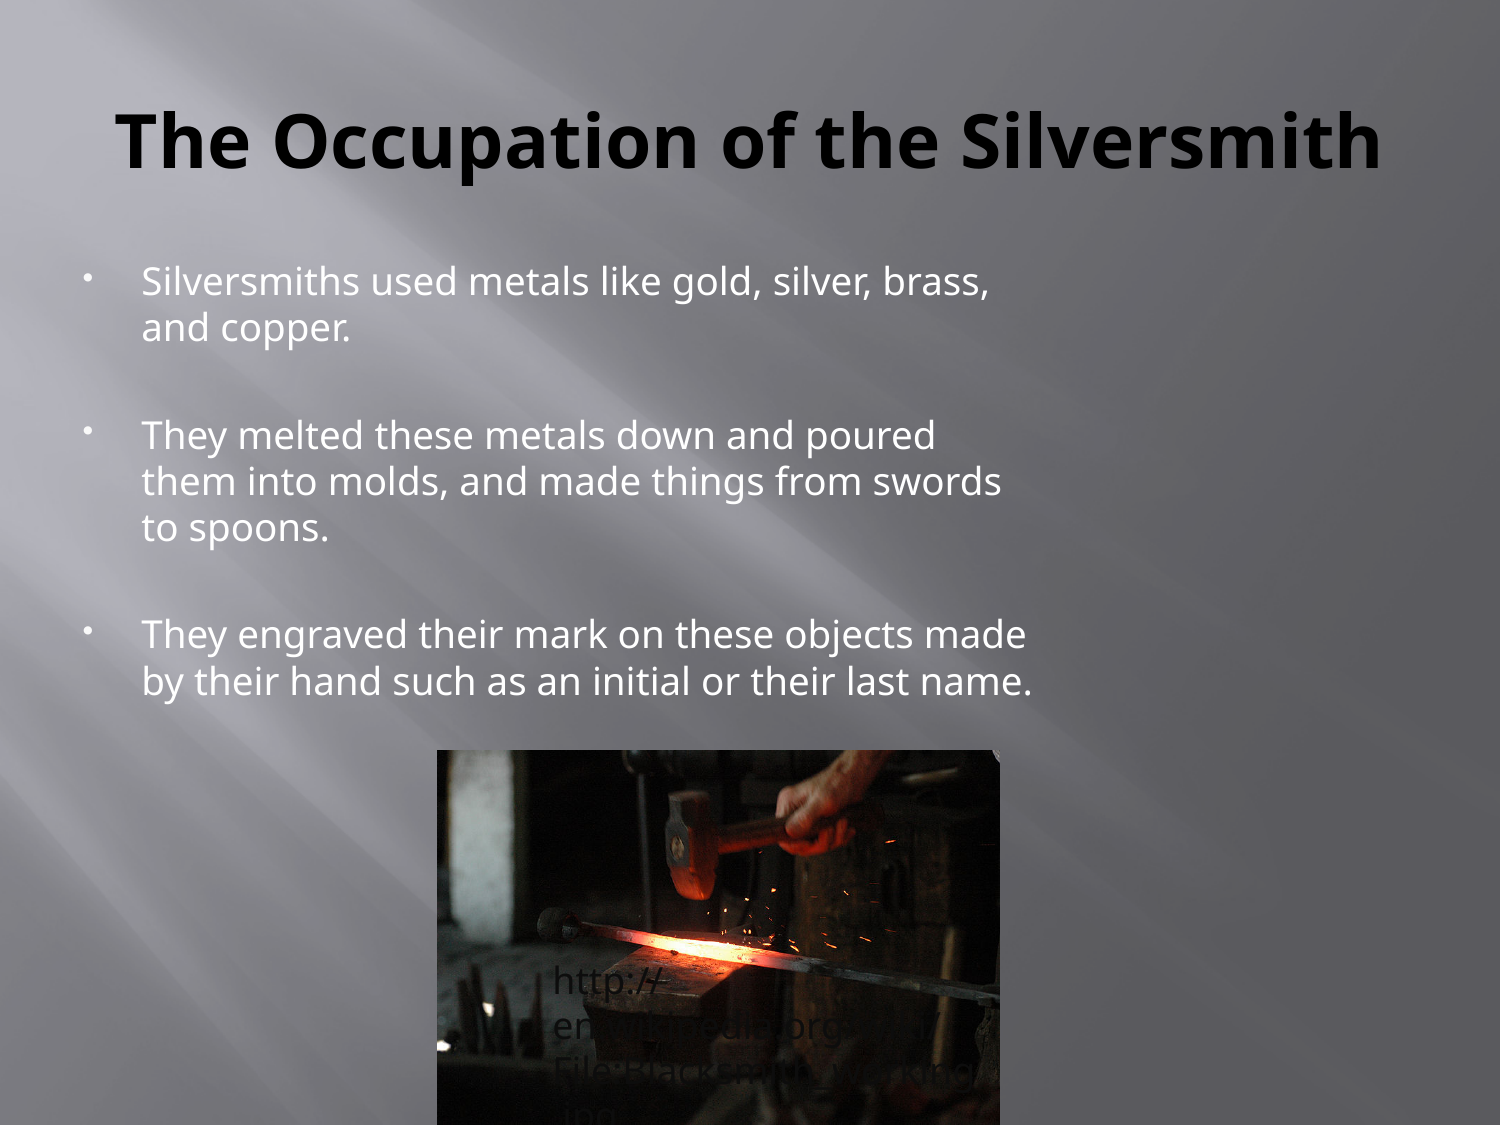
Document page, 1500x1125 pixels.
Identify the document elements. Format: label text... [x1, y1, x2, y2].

title The Occupation of the Silversmith [75, 45, 1425, 233]
list Silversmiths used metals like gold, silver, brass, and copper. They melted these metals down and poured them into molds, and made things from swords to spoons. They engraved their mark on these objects made by their hand such as an initial or their last name. [50, 249, 1050, 763]
picture [437, 750, 1001, 1125]
